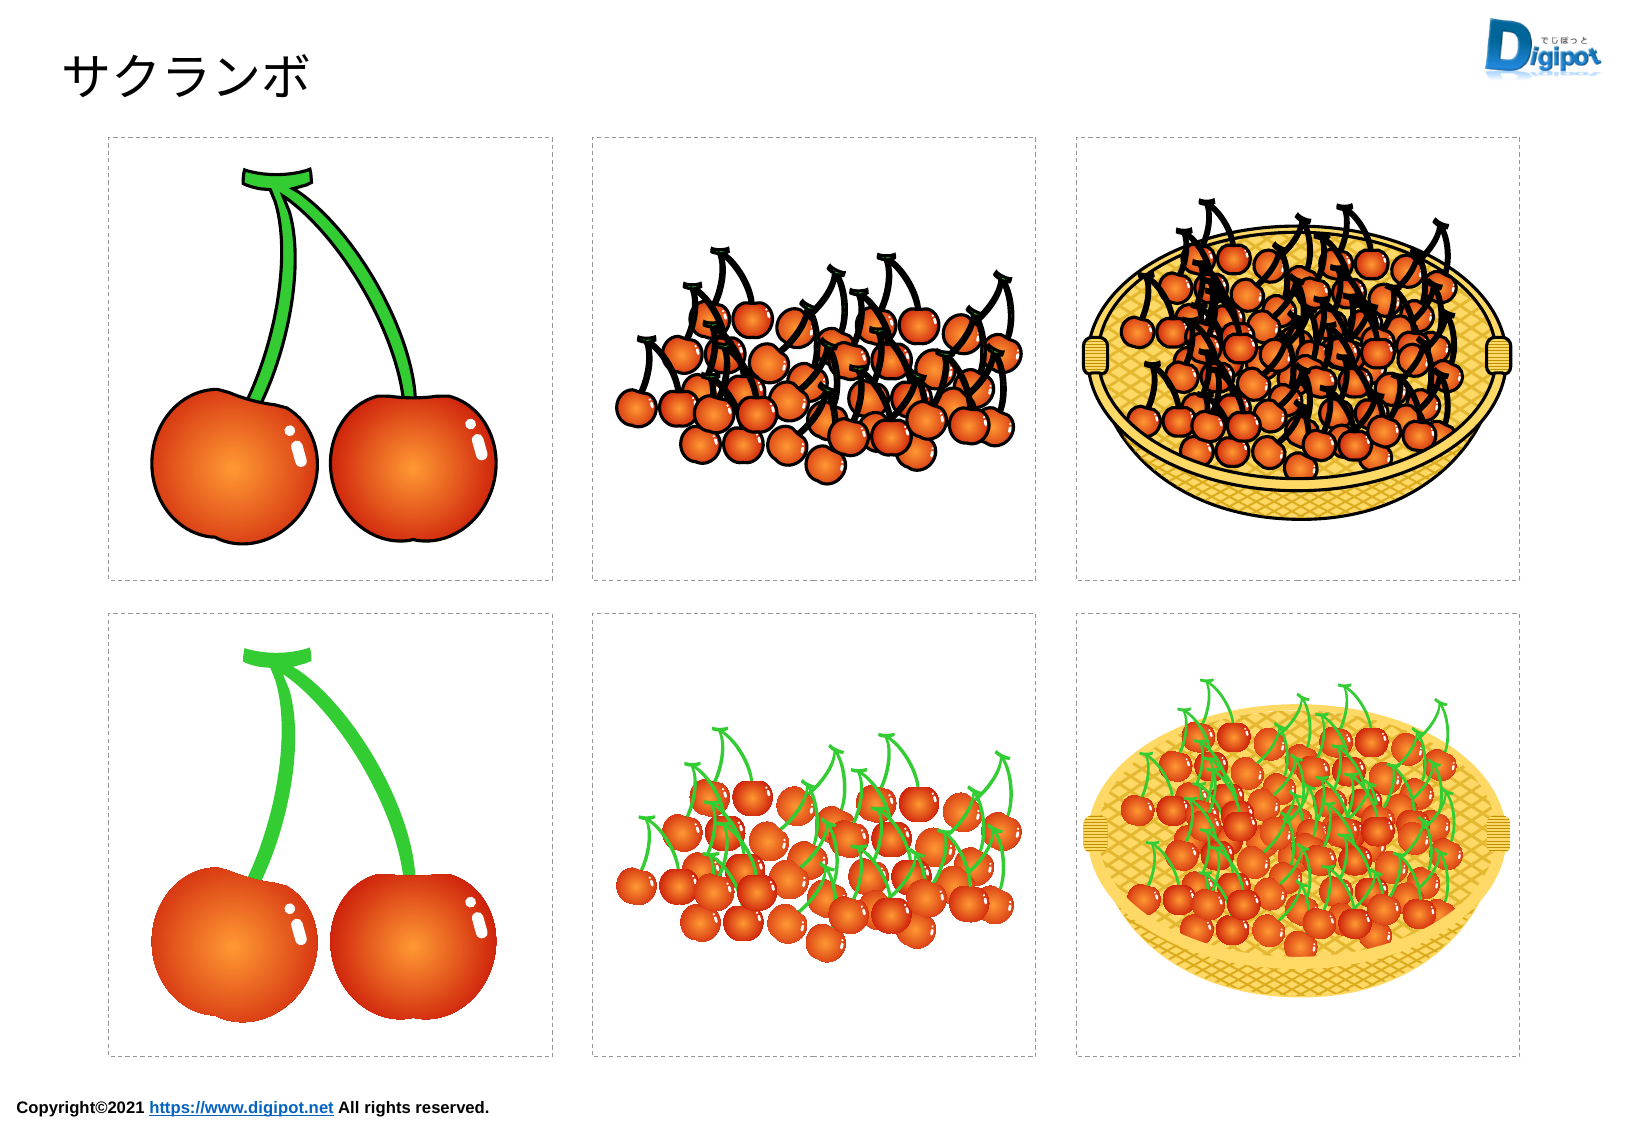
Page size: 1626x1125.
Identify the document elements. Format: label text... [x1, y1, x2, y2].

picture [1485, 18, 1602, 82]
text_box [616, 248, 1036, 477]
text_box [150, 169, 497, 542]
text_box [1083, 678, 1511, 998]
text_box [1083, 200, 1511, 520]
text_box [616, 726, 1036, 955]
text_box サクランボ [46, 38, 327, 113]
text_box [150, 647, 497, 1020]
